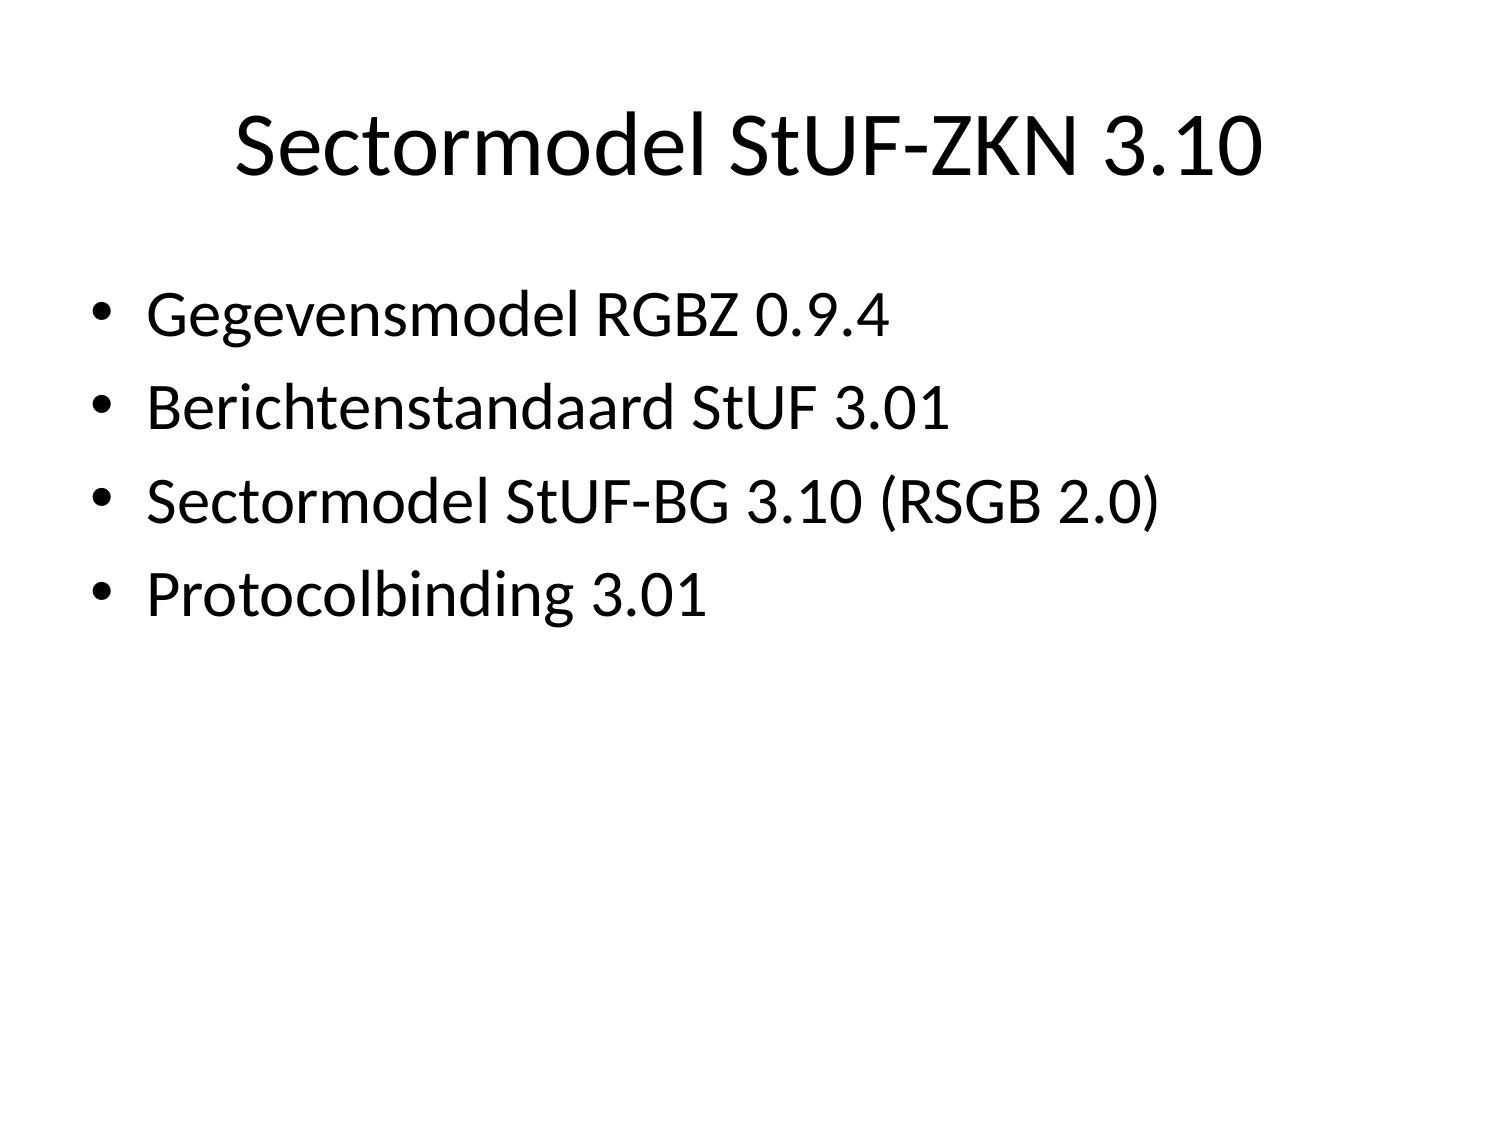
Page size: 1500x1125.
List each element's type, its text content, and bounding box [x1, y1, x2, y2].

list Gegevensmodel RGBZ 0.9.4 Berichtenstandaard StUF 3.01 Sectormodel StUF-BG 3.10 (RSGB 2.0) Protocolbinding 3.01 [75, 262, 1425, 1005]
title Sectormodel StUF-ZKN 3.10 [75, 45, 1425, 233]
